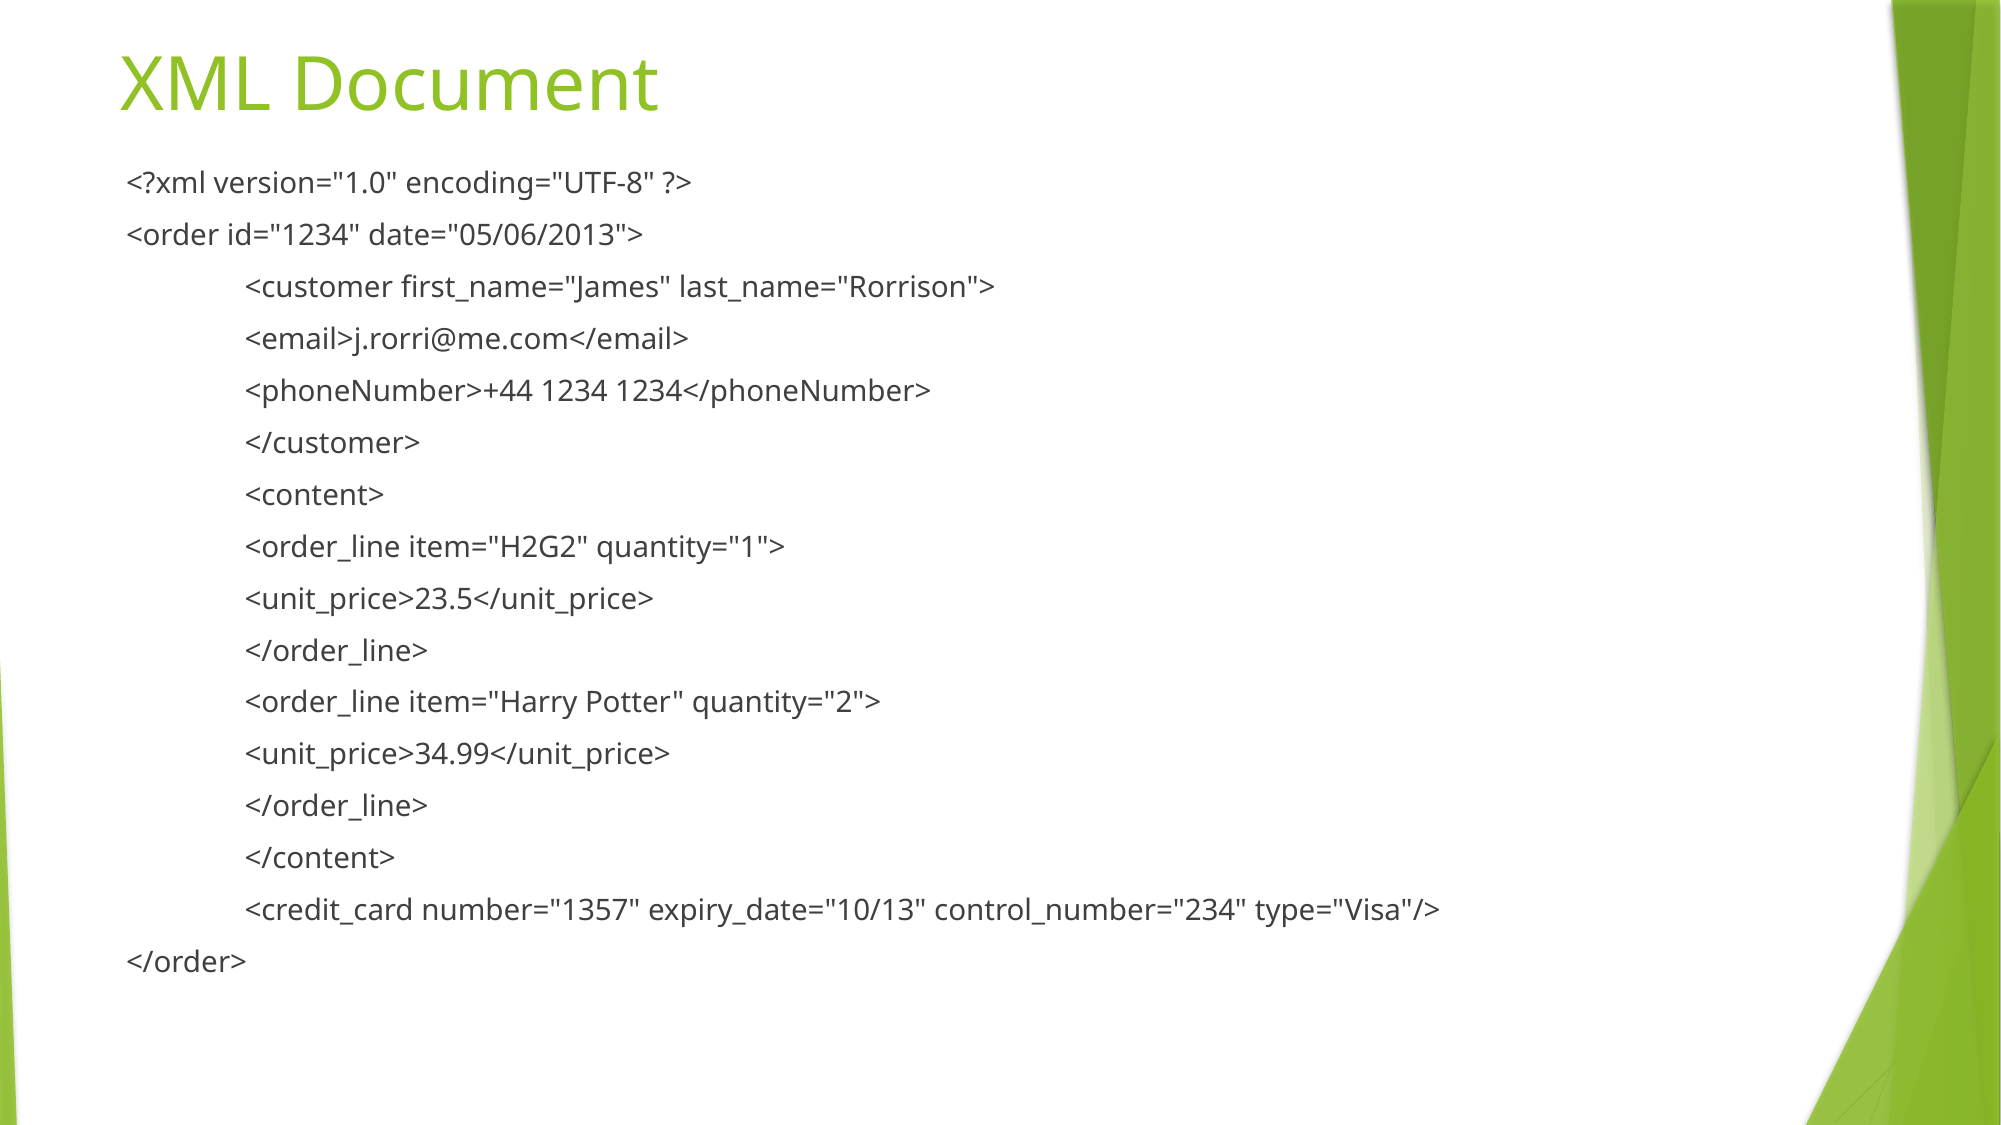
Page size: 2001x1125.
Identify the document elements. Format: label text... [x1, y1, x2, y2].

list <?xml version="1.0" encoding="UTF-8" ?> <order id="1234" date="05/06/2013"> <customer first_name="James" last_name="Rorrison"> <email>j.rorri@me.com</email> <phoneNumber>+44 1234 1234</phoneNumber> </customer> <content> <order_line item="H2G2" quantity="1"> <unit_price>23.5</unit_price> </order_line> <order_line item="Harry Potter" quantity="2"> <unit_price>34.99</unit_price> </order_line> </content> <credit_card number="1357" expiry_date="10/13" control_number="234" type="Visa"/> </order> [111, 156, 1869, 991]
title XML Document [105, 27, 1871, 137]
